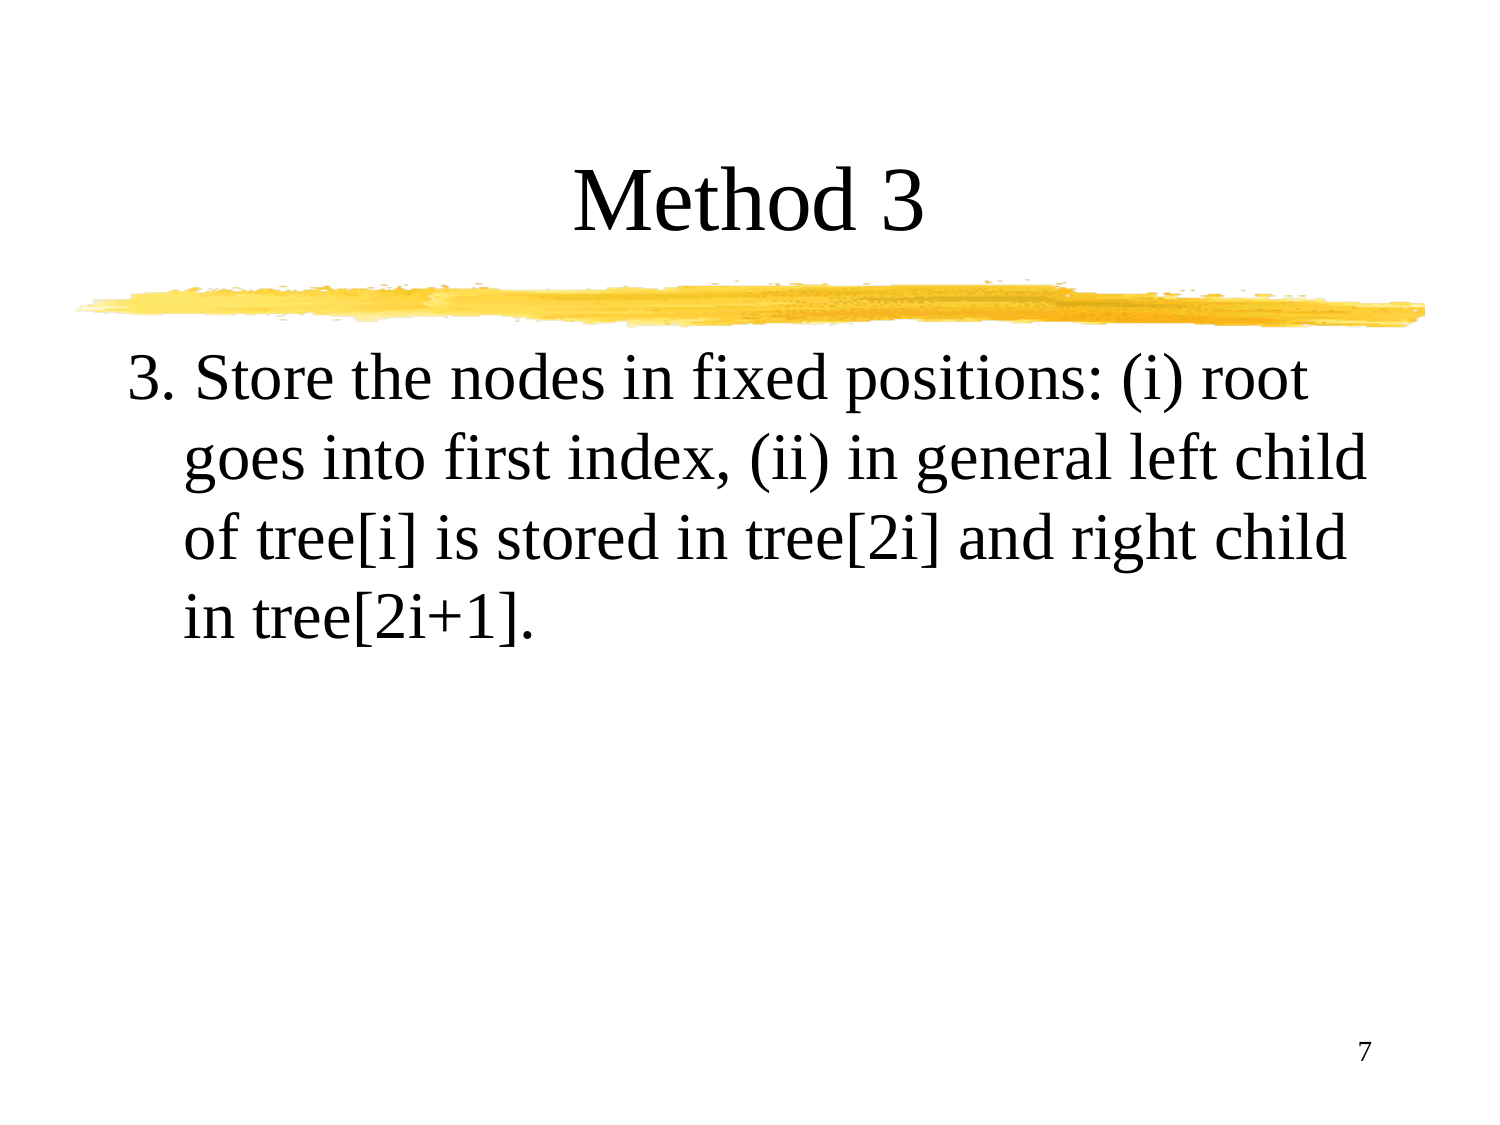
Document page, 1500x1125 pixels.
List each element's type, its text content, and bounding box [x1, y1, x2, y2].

slide_number 7 [1074, 1024, 1388, 1101]
list 3. Store the nodes in fixed positions: (i) root goes into first index, (ii) in general left child of tree[i] is stored in tree[2i] and right child in tree[2i+1]. [112, 324, 1388, 1001]
picture [75, 274, 1425, 338]
title Method 3 [112, 99, 1388, 288]
